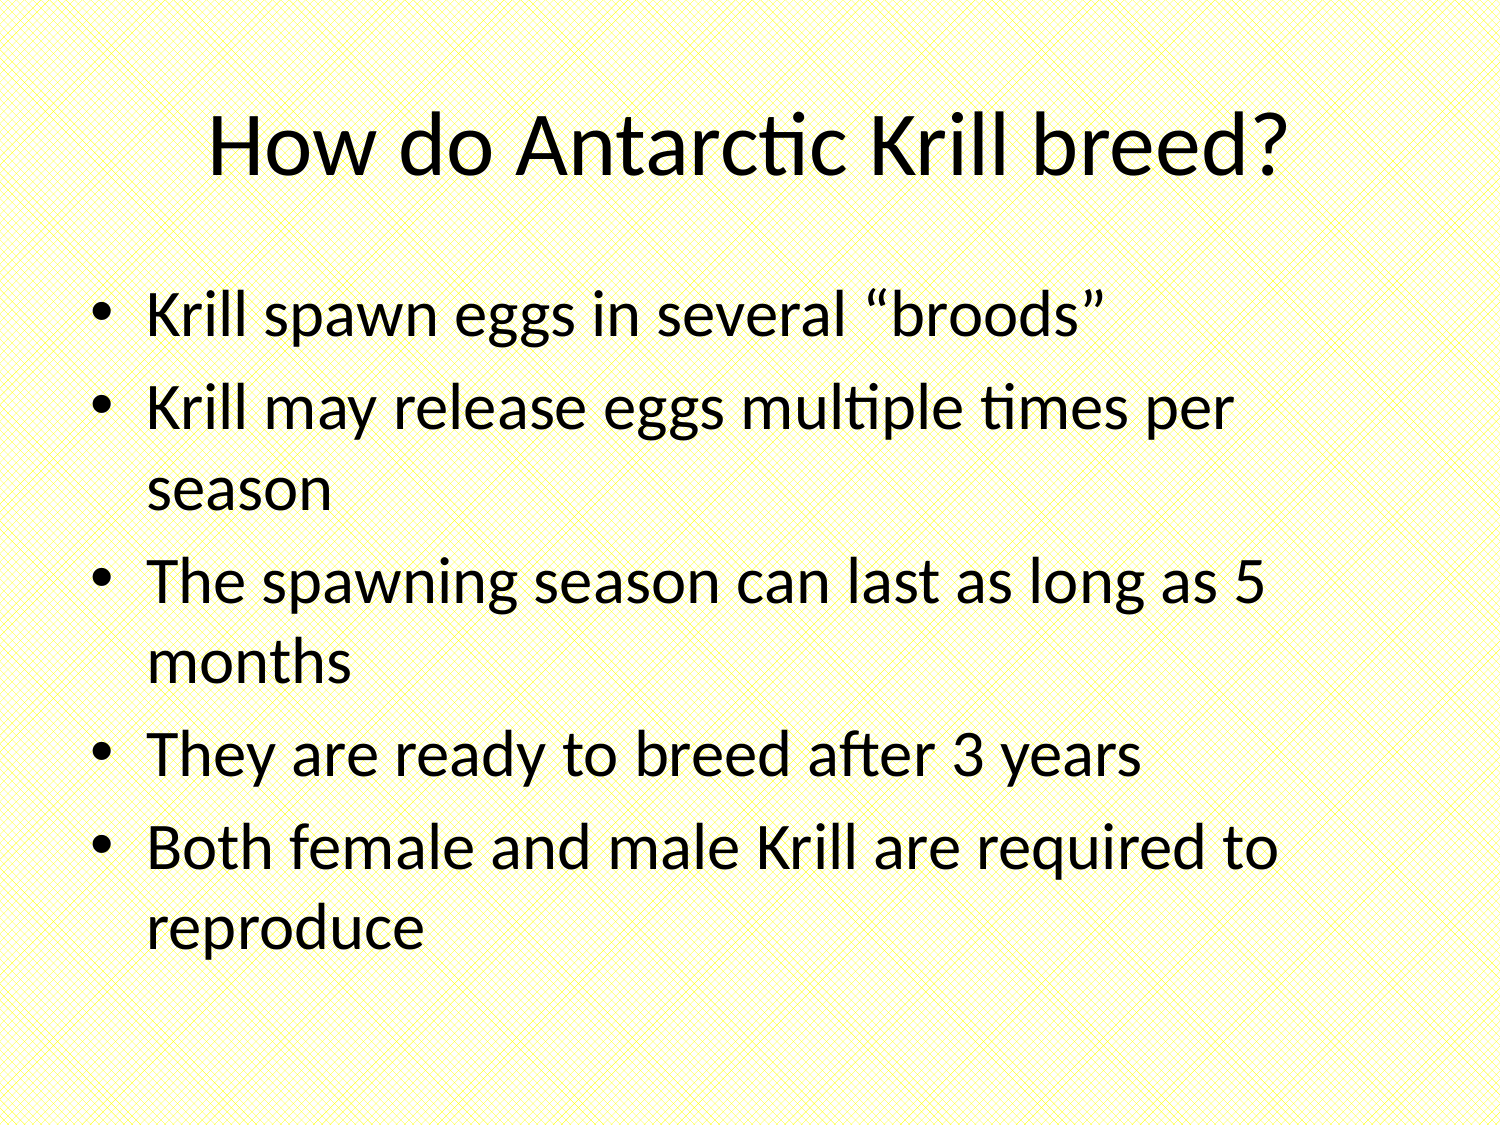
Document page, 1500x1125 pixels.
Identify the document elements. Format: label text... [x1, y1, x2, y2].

list Krill spawn eggs in several “broods” Krill may release eggs multiple times per season The spawning season can last as long as 5 months They are ready to breed after 3 years Both female and male Krill are required to reproduce [75, 262, 1425, 1005]
title How do Antarctic Krill breed? [75, 45, 1425, 233]
